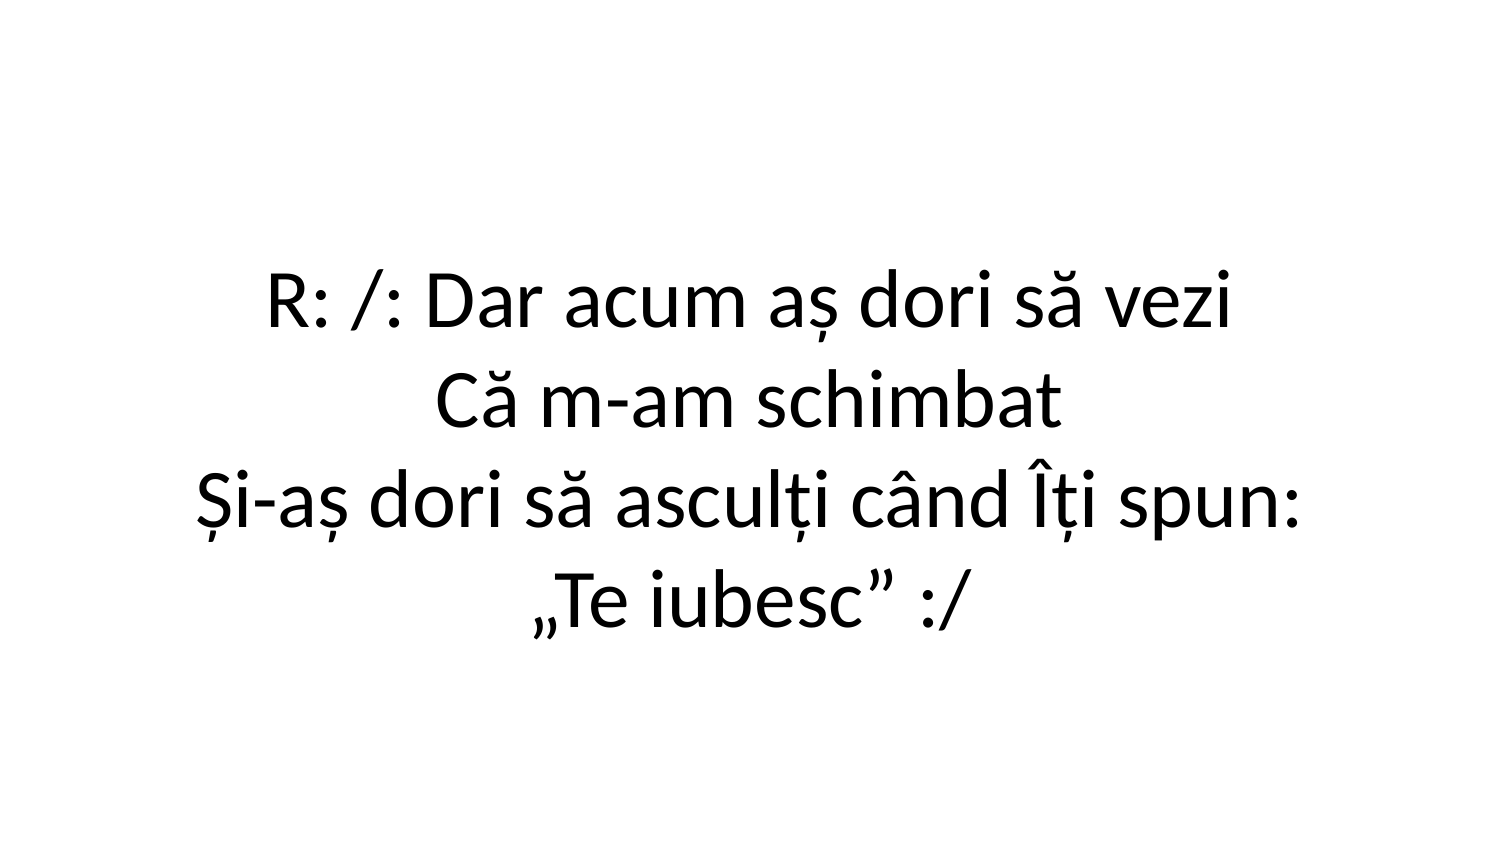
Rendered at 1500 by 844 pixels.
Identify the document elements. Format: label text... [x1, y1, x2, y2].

text_box R: /: Dar acum aș dori să vezi Că m-am schimbat Și-aș dori să asculți când Îți spun: „Te iubesc” :/ [180, 192, 1320, 652]
